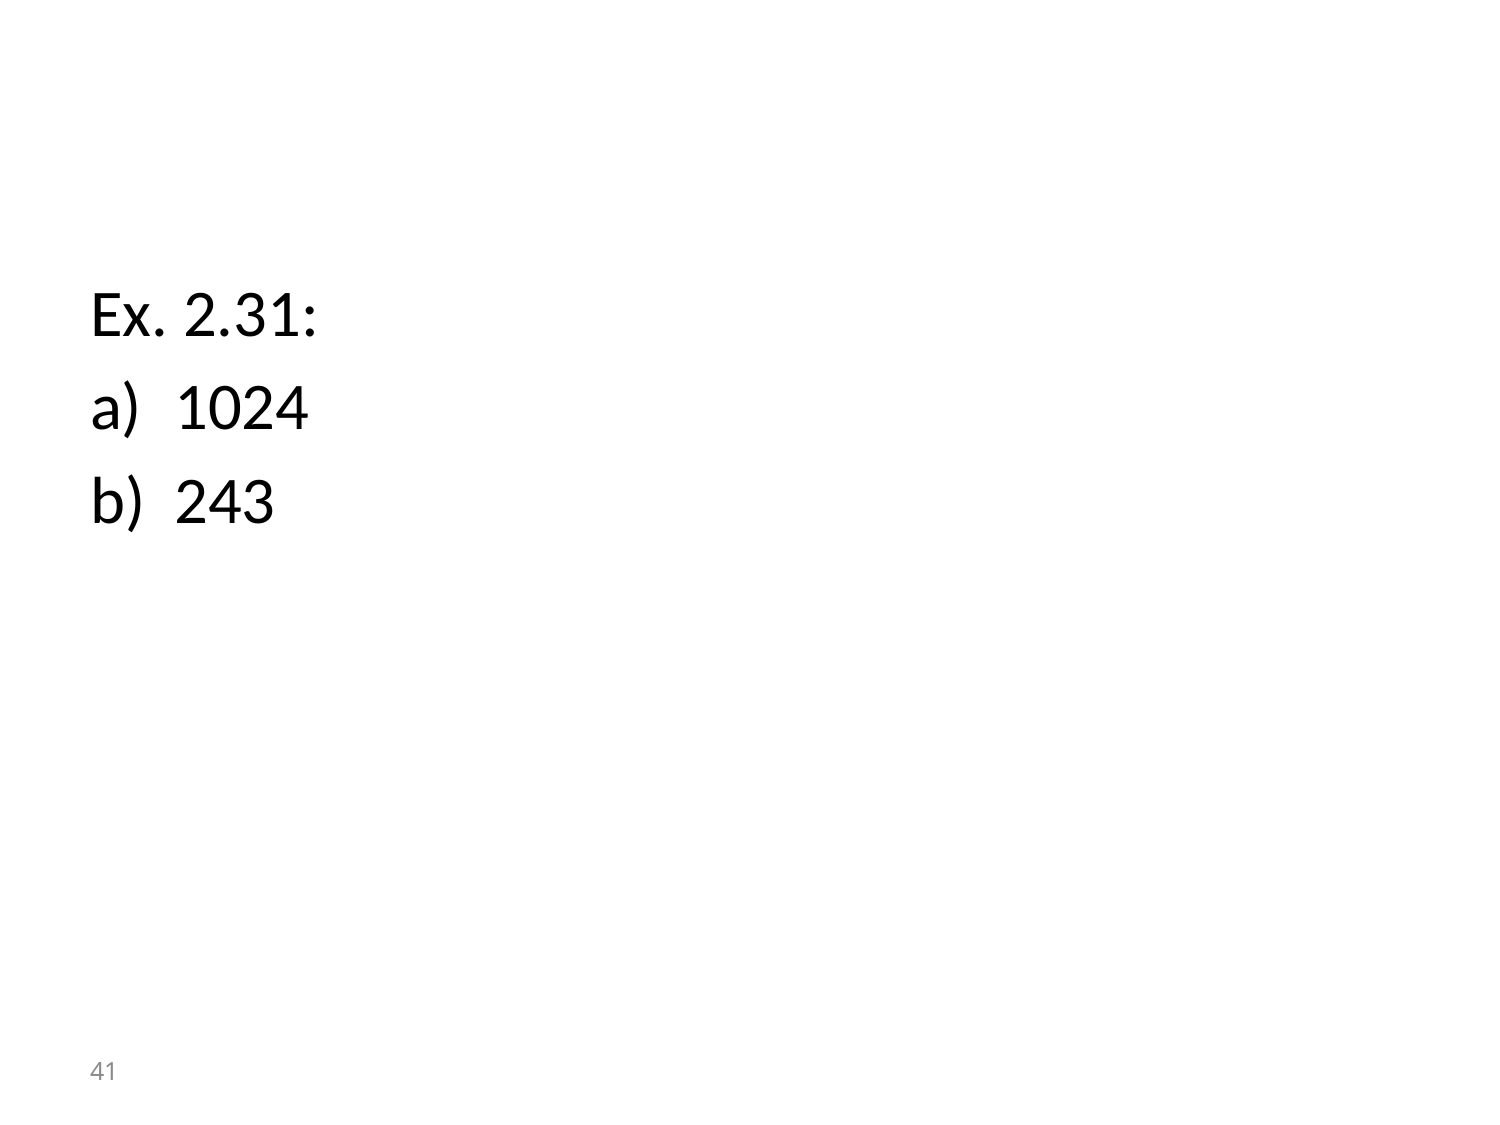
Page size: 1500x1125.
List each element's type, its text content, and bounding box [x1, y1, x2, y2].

list Ex. 2.31: 1024 243 [75, 262, 1425, 1005]
slide_number 41 [75, 1042, 425, 1103]
